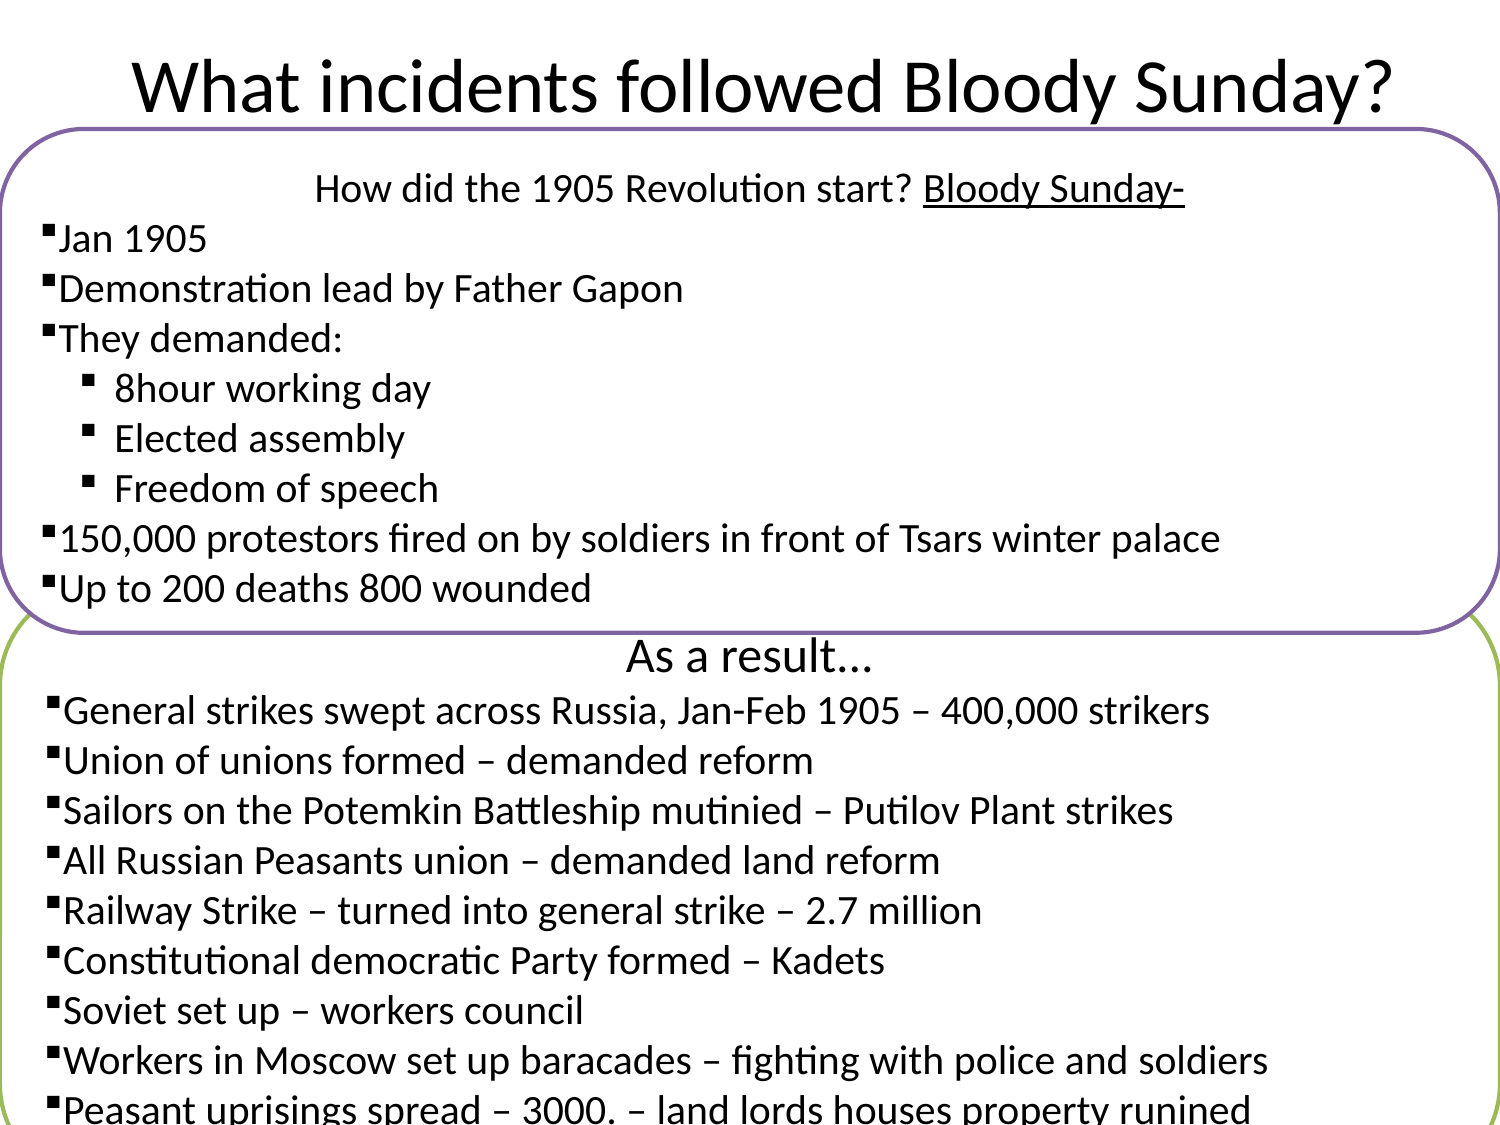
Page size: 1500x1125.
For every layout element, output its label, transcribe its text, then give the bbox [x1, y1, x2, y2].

text_box How did the 1905 Revolution start? Bloody Sunday- Jan 1905 Demonstration lead by Father Gapon They demanded: 8hour working day Elected assembly Freedom of speech 150,000 protestors fired on by soldiers in front of Tsars winter palace Up to 200 deaths 800 wounded [0, 126, 1500, 635]
title What incidents followed Bloody Sunday? [75, 0, 1454, 135]
text_box As a result... General strikes swept across Russia, Jan-Feb 1905 – 400,000 strikers Union of unions formed – demanded reform Sailors on the Potemkin Battleship mutinied – Putilov Plant strikes All Russian Peasants union – demanded land reform Railway Strike – turned into general strike – 2.7 million Constitutional democratic Party formed – Kadets Soviet set up – workers council Workers in Moscow set up baracades – fighting with police and soldiers Peasant uprisings spread – 3000. – land lords houses property runined [0, 614, 1500, 1125]
